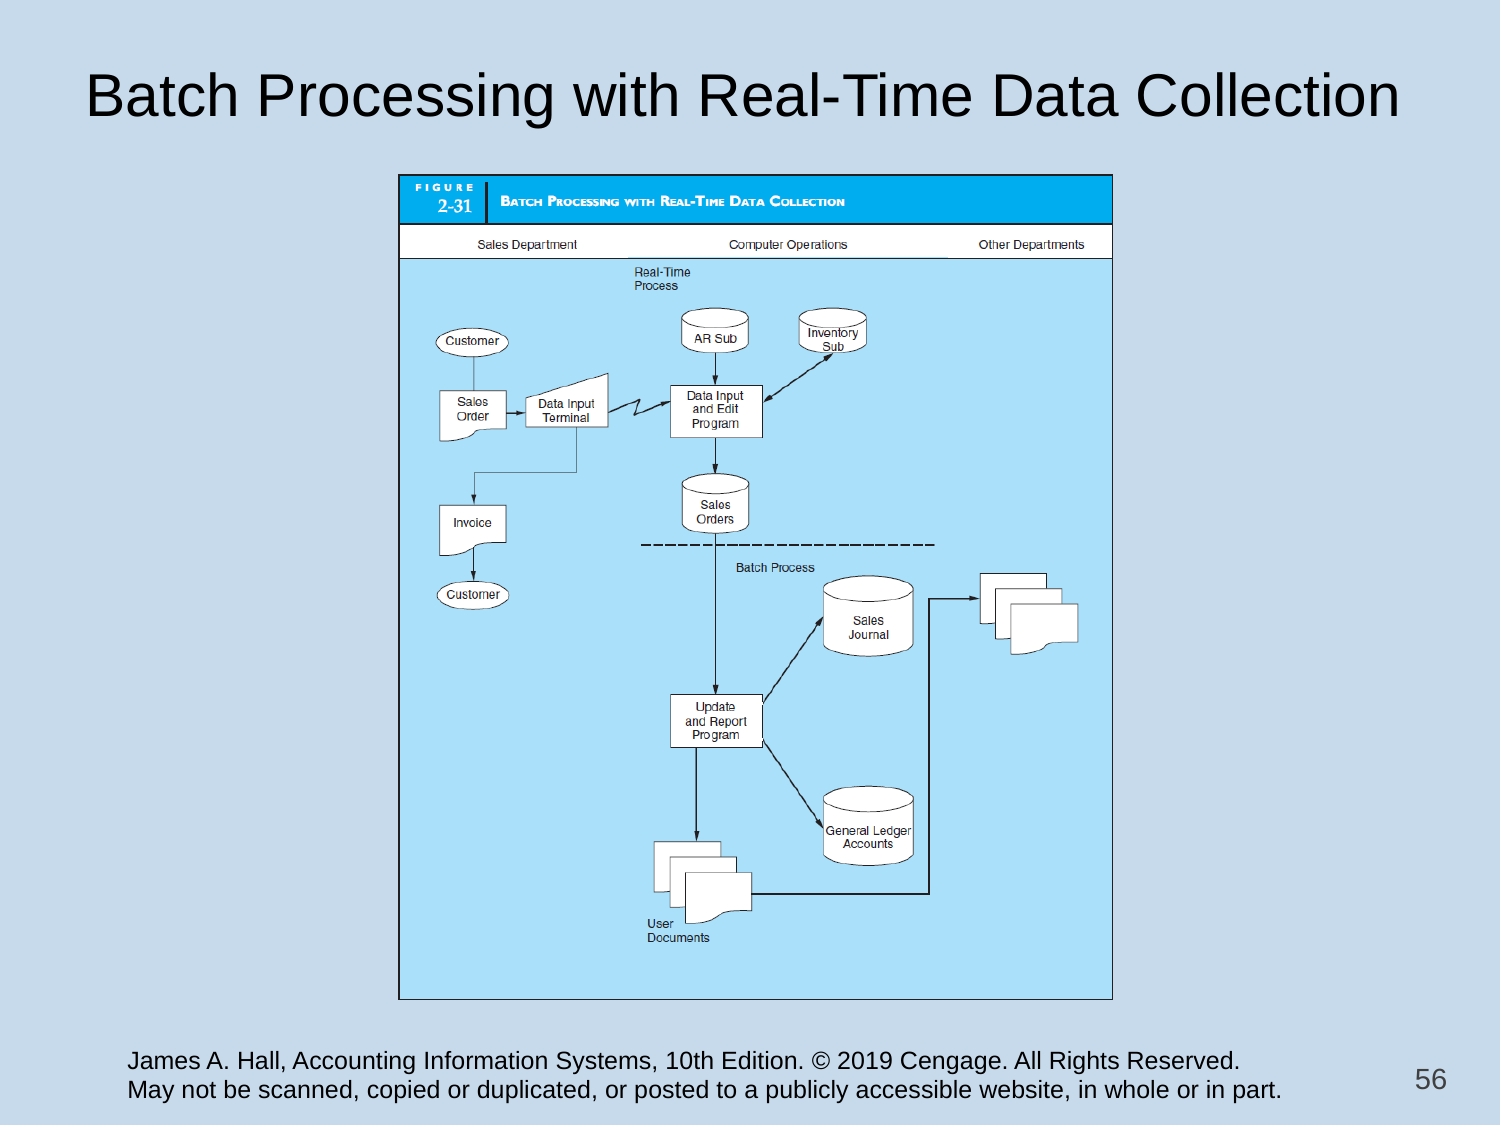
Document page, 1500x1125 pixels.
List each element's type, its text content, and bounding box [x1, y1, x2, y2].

slide_number 56 [1400, 1052, 1488, 1113]
title Batch Processing with Real-Time Data Collection [69, 62, 1420, 188]
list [398, 174, 1113, 1000]
